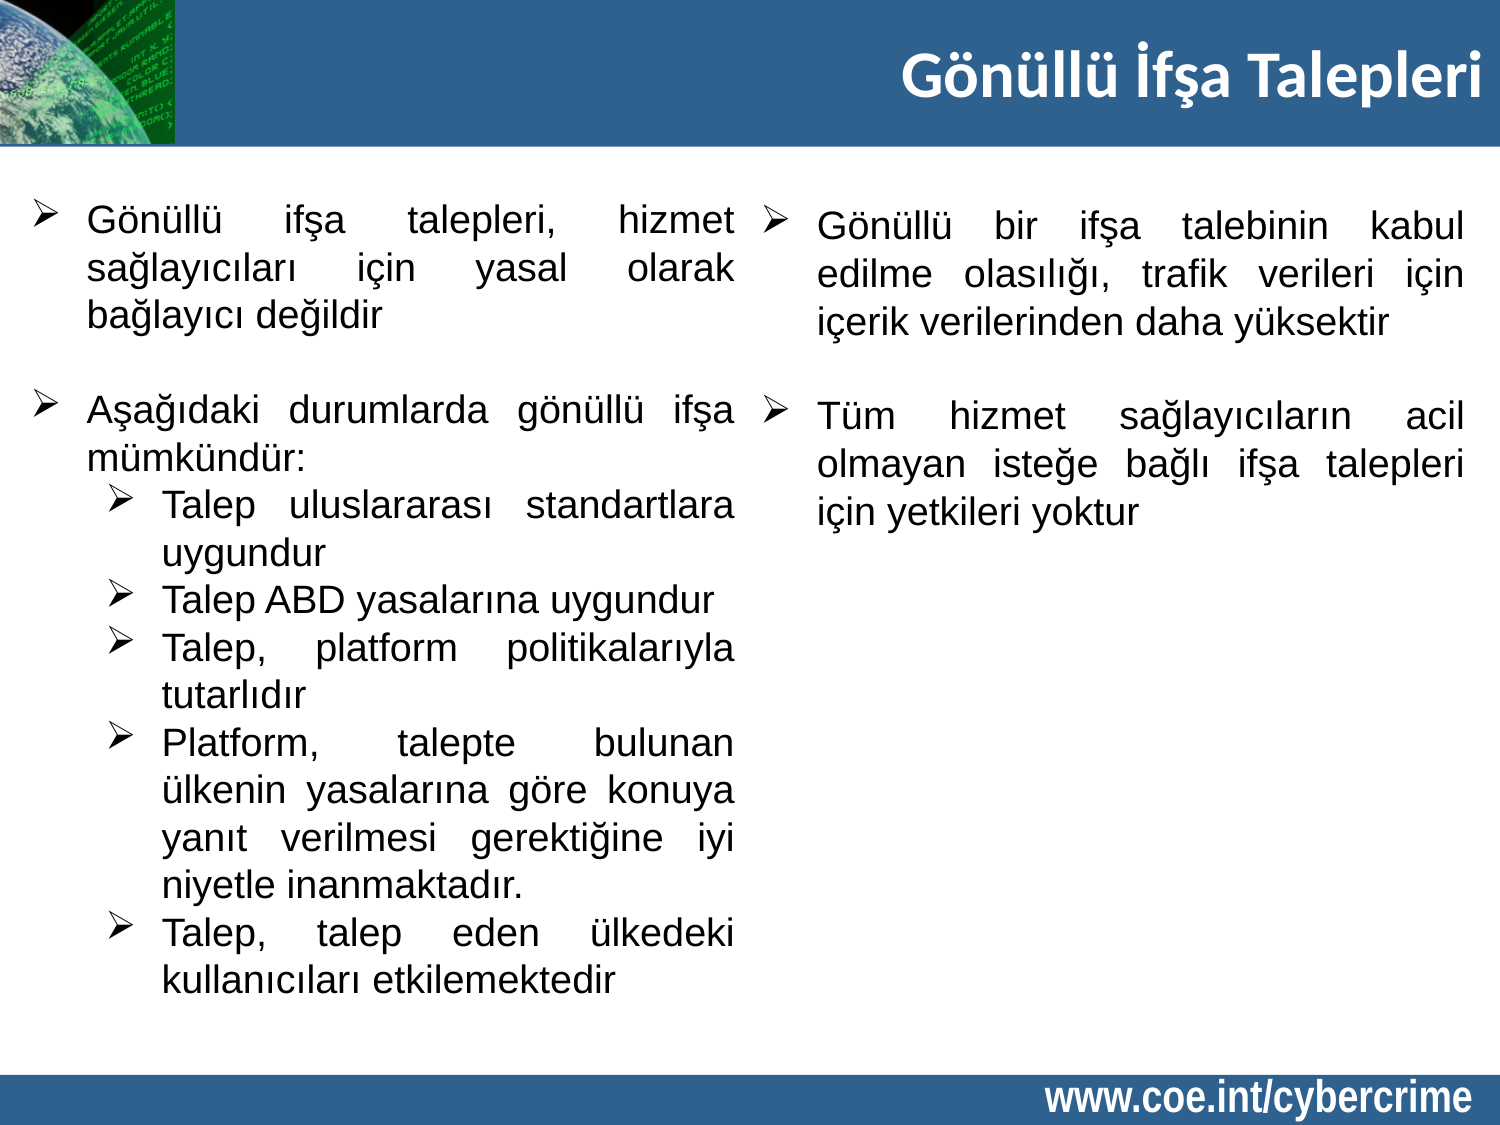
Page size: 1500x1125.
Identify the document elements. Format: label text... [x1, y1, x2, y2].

text_box www.coe.int/cybercrime [1030, 1059, 1500, 1125]
text_box [0, 1073, 1030, 1125]
text_box Gönüllü İfşa Talepleri [177, 0, 1500, 149]
picture [0, 0, 175, 144]
text_box Gönüllü bir ifşa talebinin kabul edilme olasılığı, trafik verileri için içerik verilerinden daha yüksektir Tüm hizmet sağlayıcıların acil olmayan isteğe bağlı ifşa talepleri için yetkileri yoktur [745, 193, 1480, 541]
text_box Gönüllü ifşa talepleri, hizmet sağlayıcıları için yasal olarak bağlayıcı değildir Aşağıdaki durumlarda gönüllü ifşa mümkündür: Talep uluslararası standartlara uygundur Talep ABD yasalarına uygundur Talep, platform politikalarıyla tutarlıdır Platform, talepte bulunan ülkenin yasalarına göre konuya yanıt verilmesi gerektiğine iyi niyetle inanmaktadır. Talep, talep eden ülkedeki kullanıcıları etkilemektedir [15, 186, 750, 1009]
